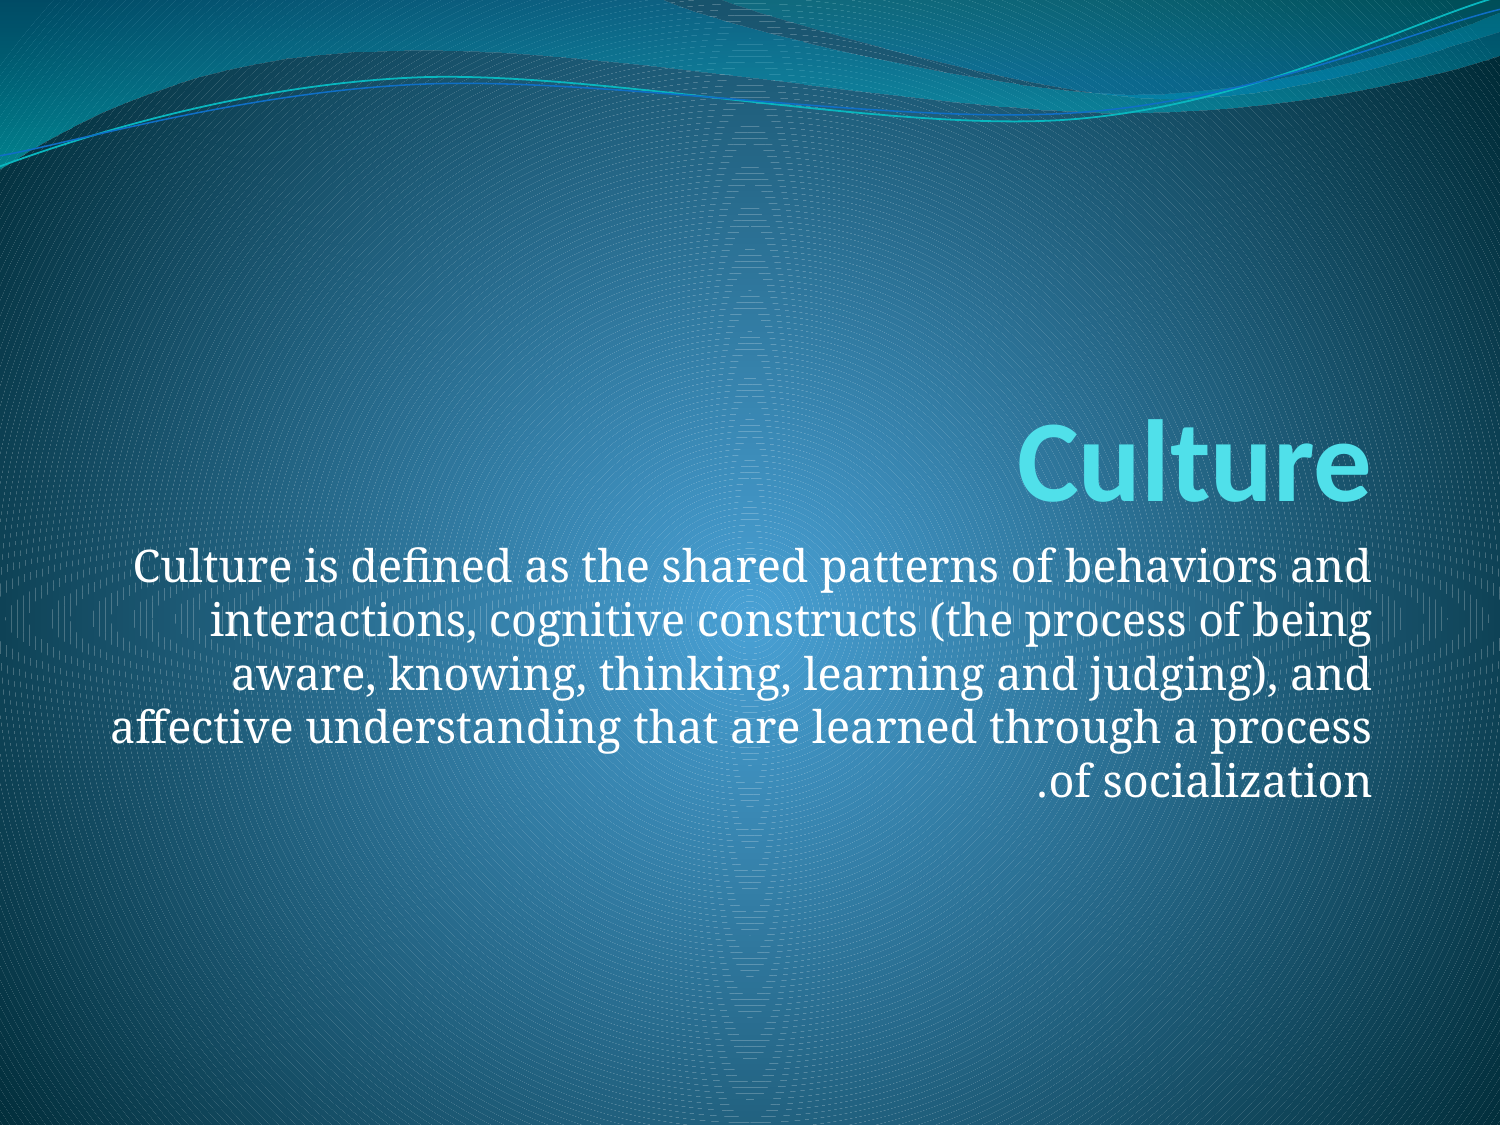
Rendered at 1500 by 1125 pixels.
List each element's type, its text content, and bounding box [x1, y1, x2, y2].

subtitle Culture is defined as the shared patterns of behaviors and interactions, cognitive constructs (the process of being aware, knowing, thinking, learning and judging), and affective understanding that are learned through a process of socialization. [87, 529, 1376, 818]
title Culture [87, 224, 1376, 525]
